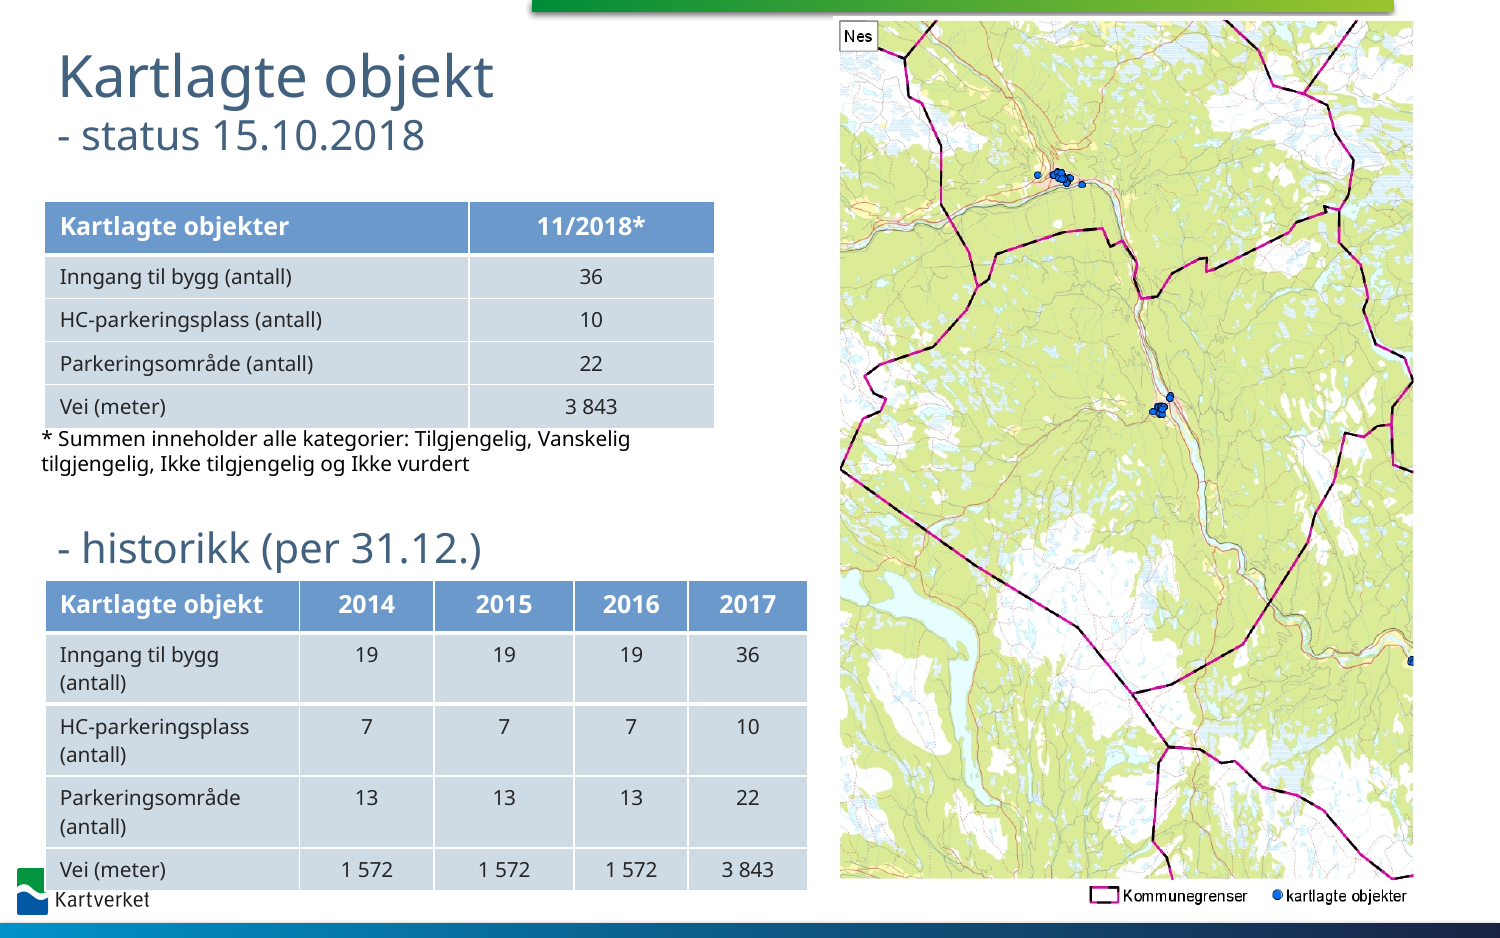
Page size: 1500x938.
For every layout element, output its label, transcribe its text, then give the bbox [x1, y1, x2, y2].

table_header 11/2018* [470, 202, 714, 253]
table_cell Parkeringsområde (antall) [46, 777, 299, 847]
text_box - historikk (per 31.12.) [42, 496, 828, 580]
table_cell HC-parkeringsplass (antall) [45, 299, 468, 341]
table_cell 7 [435, 706, 573, 775]
table_cell 19 [435, 635, 573, 702]
table_cell 1 572 [575, 849, 687, 890]
table_cell 22 [470, 342, 714, 384]
table_cell 1 572 [300, 849, 433, 890]
table_cell 1 572 [435, 849, 573, 890]
text_box Kartlagte objekt - status 15.10.2018 [42, 24, 828, 167]
table_cell 7 [575, 706, 687, 775]
table_cell Inngang til bygg (antall) [46, 635, 299, 702]
table_cell 7 [300, 706, 433, 775]
table_header 2014 [300, 581, 433, 631]
table_header Kartlagte objekter [45, 202, 468, 253]
table_cell 10 [470, 299, 714, 341]
table_cell Vei (meter) [46, 849, 299, 890]
table_cell 22 [689, 777, 807, 847]
table_cell 19 [575, 635, 687, 702]
picture [833, 16, 1419, 913]
table_header 2015 [435, 581, 573, 631]
table_cell 13 [575, 777, 687, 847]
table_cell 13 [435, 777, 573, 847]
table_cell 3 843 [689, 849, 807, 890]
table_cell HC-parkeringsplass (antall) [46, 706, 299, 775]
text_box * Summen inneholder alle kategorier: Tilgjengelig, Vanskelig tilgjengelig, Ikke tilgjengelig og Ikke vurdert [26, 417, 711, 483]
table_cell Parkeringsområde (antall) [45, 342, 468, 384]
table_header 2016 [575, 581, 687, 631]
table_cell Vei (meter) [45, 385, 468, 417]
table_cell 10 [689, 706, 807, 775]
table_cell 36 [470, 257, 714, 298]
table_cell 19 [300, 635, 433, 702]
table_cell Inngang til bygg (antall) [45, 257, 468, 298]
table_header Kartlagte objekt [46, 581, 299, 631]
table_cell 3 843 [470, 385, 714, 428]
table_cell 13 [300, 777, 433, 847]
table_header 2017 [689, 581, 807, 631]
table_cell 36 [689, 635, 807, 702]
